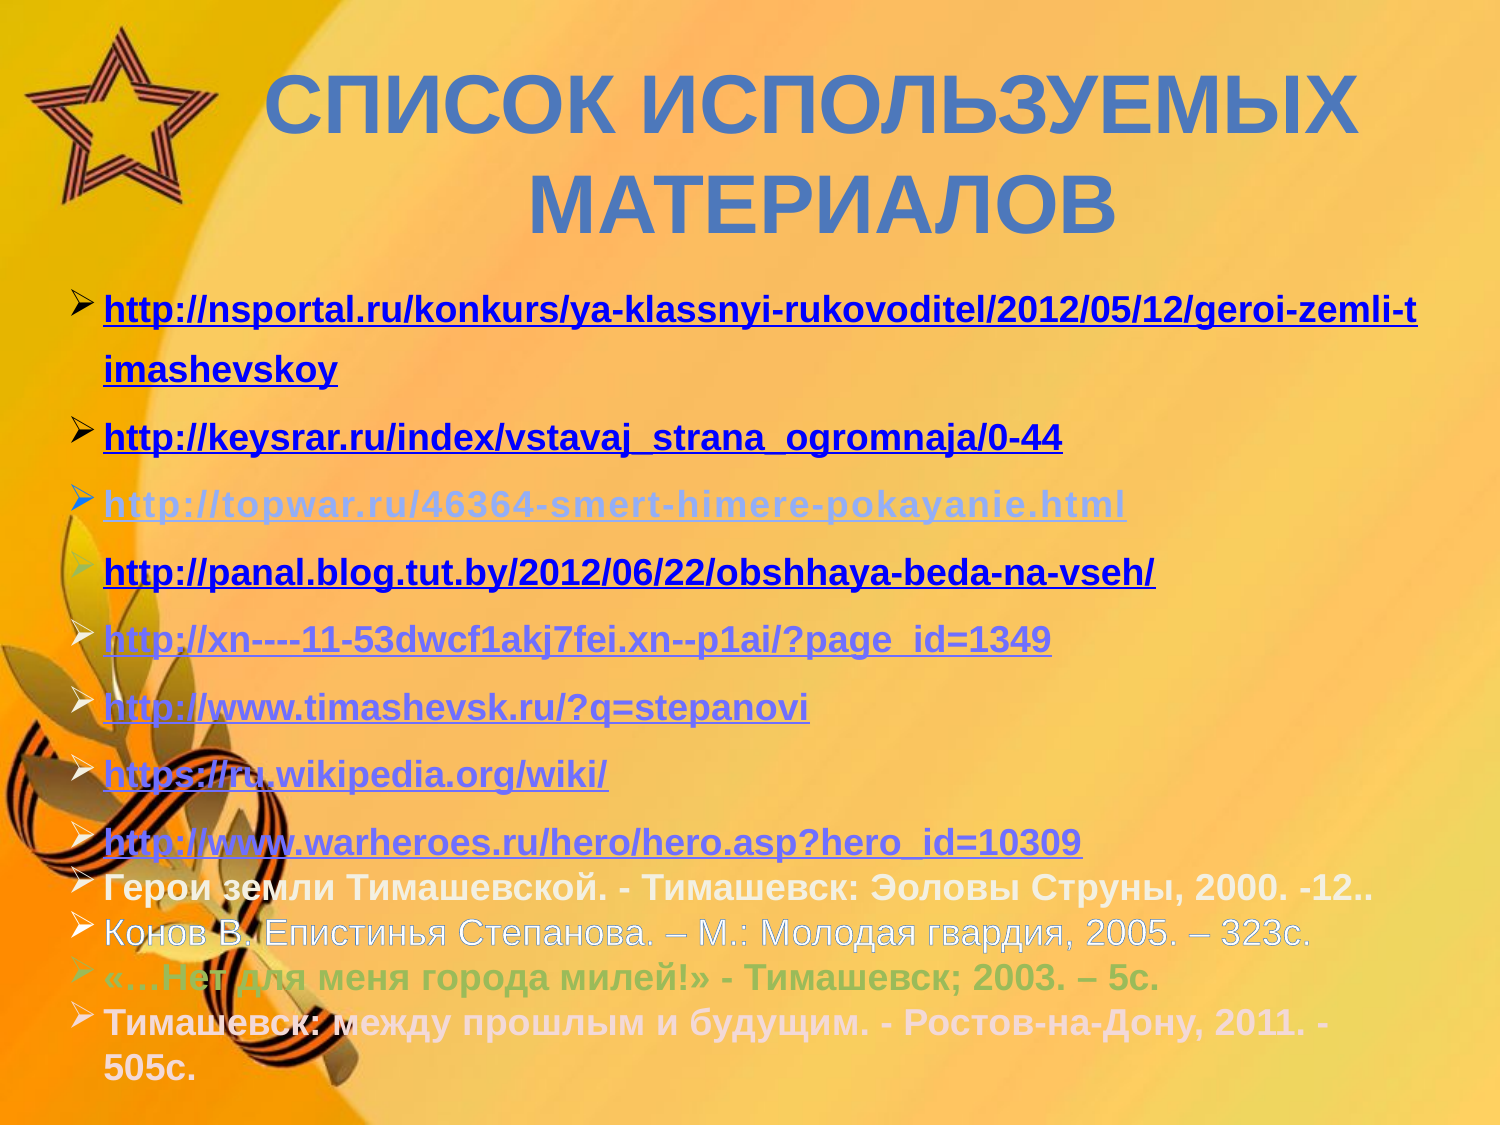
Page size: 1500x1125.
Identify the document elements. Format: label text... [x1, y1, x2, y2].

picture [0, 0, 1500, 1125]
text_box СПИСОК ИСПОЛЬЗУЕМЫХ МАТЕРИАЛОВ [248, 42, 1399, 258]
text_box http://nsportal.ru/konkurs/ya-klassnyi-rukovoditel/2012/05/12/geroi-zemli-timashevskoy http://keysrar.ru/index/vstavaj_strana_ogromnaja/0-44 http://topwar.ru/46364-smert-himere-pokayanie.html http://panal.blog.tut.by/2012/06/22/obshhaya-beda-na-vseh/ http://xn----11-53dwcf1akj7fei.xn--p1ai/?page_id=1349 http://www.timashevsk.ru/?q=stepanovi https://ru.wikipedia.org/wiki/ http://www.warheroes.ru/hero/hero.asp?hero_id=10309 Герои земли Тимашевской. - Тимашевск: Эоловы Струны, 2000. -12.. Конов В. Епистинья Степанова. – М.: Молодая гвардия, 2005. – 323с. «…Нет для меня города милей!» - Тимашевск; 2003. – 5с. Тимашевск: между прошлым и будущим. - Ростов-на-Дону, 2011. -505с. [53, 255, 1436, 1125]
